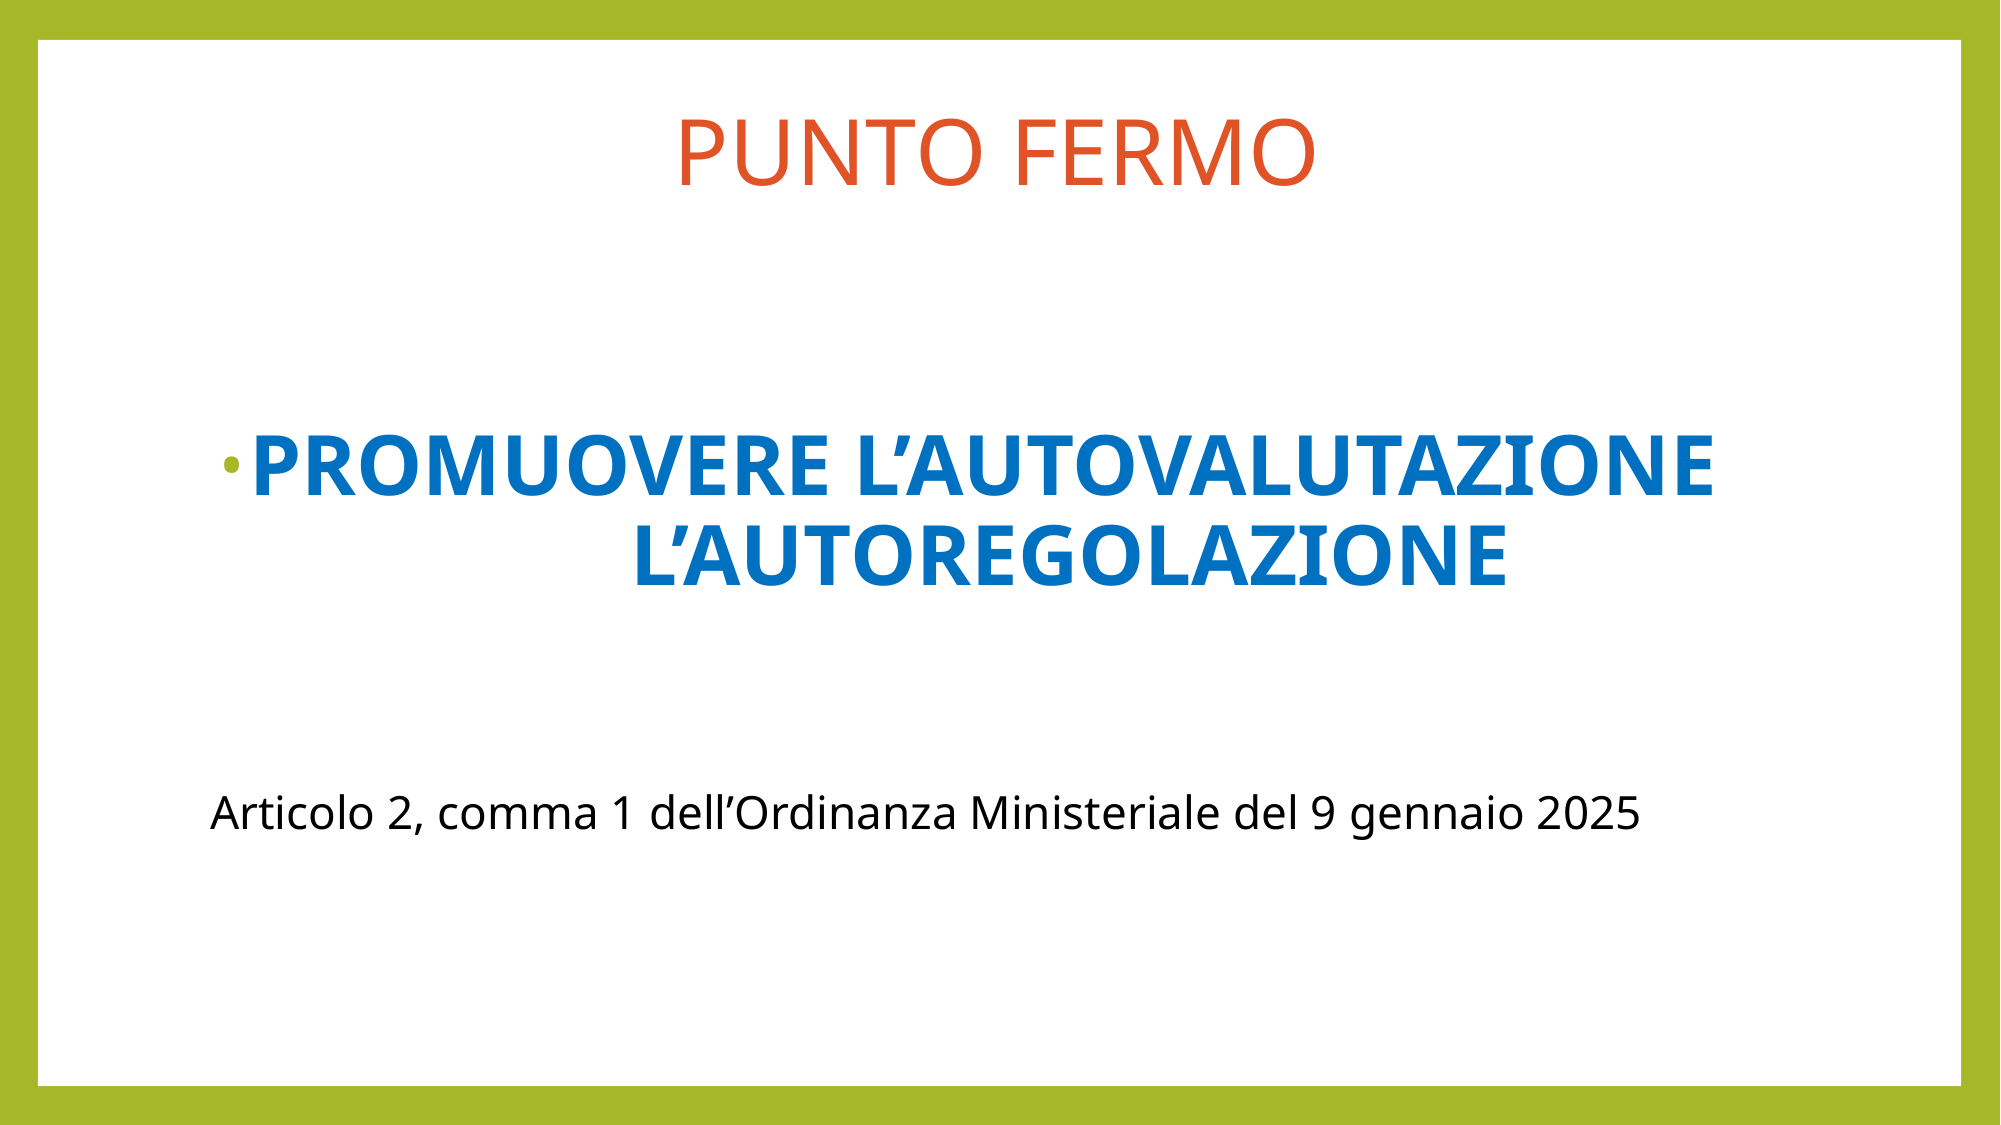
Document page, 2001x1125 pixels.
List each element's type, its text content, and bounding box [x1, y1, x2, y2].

title PUNTO FERMO [187, 99, 1808, 323]
list PROMUOVERE L’AUTOVALUTAZIONE L’AUTOREGOLAZIONE Articolo 2, comma 1 dell’Ordinanza Ministeriale del 9 gennaio 2025 [187, 337, 1808, 1000]
